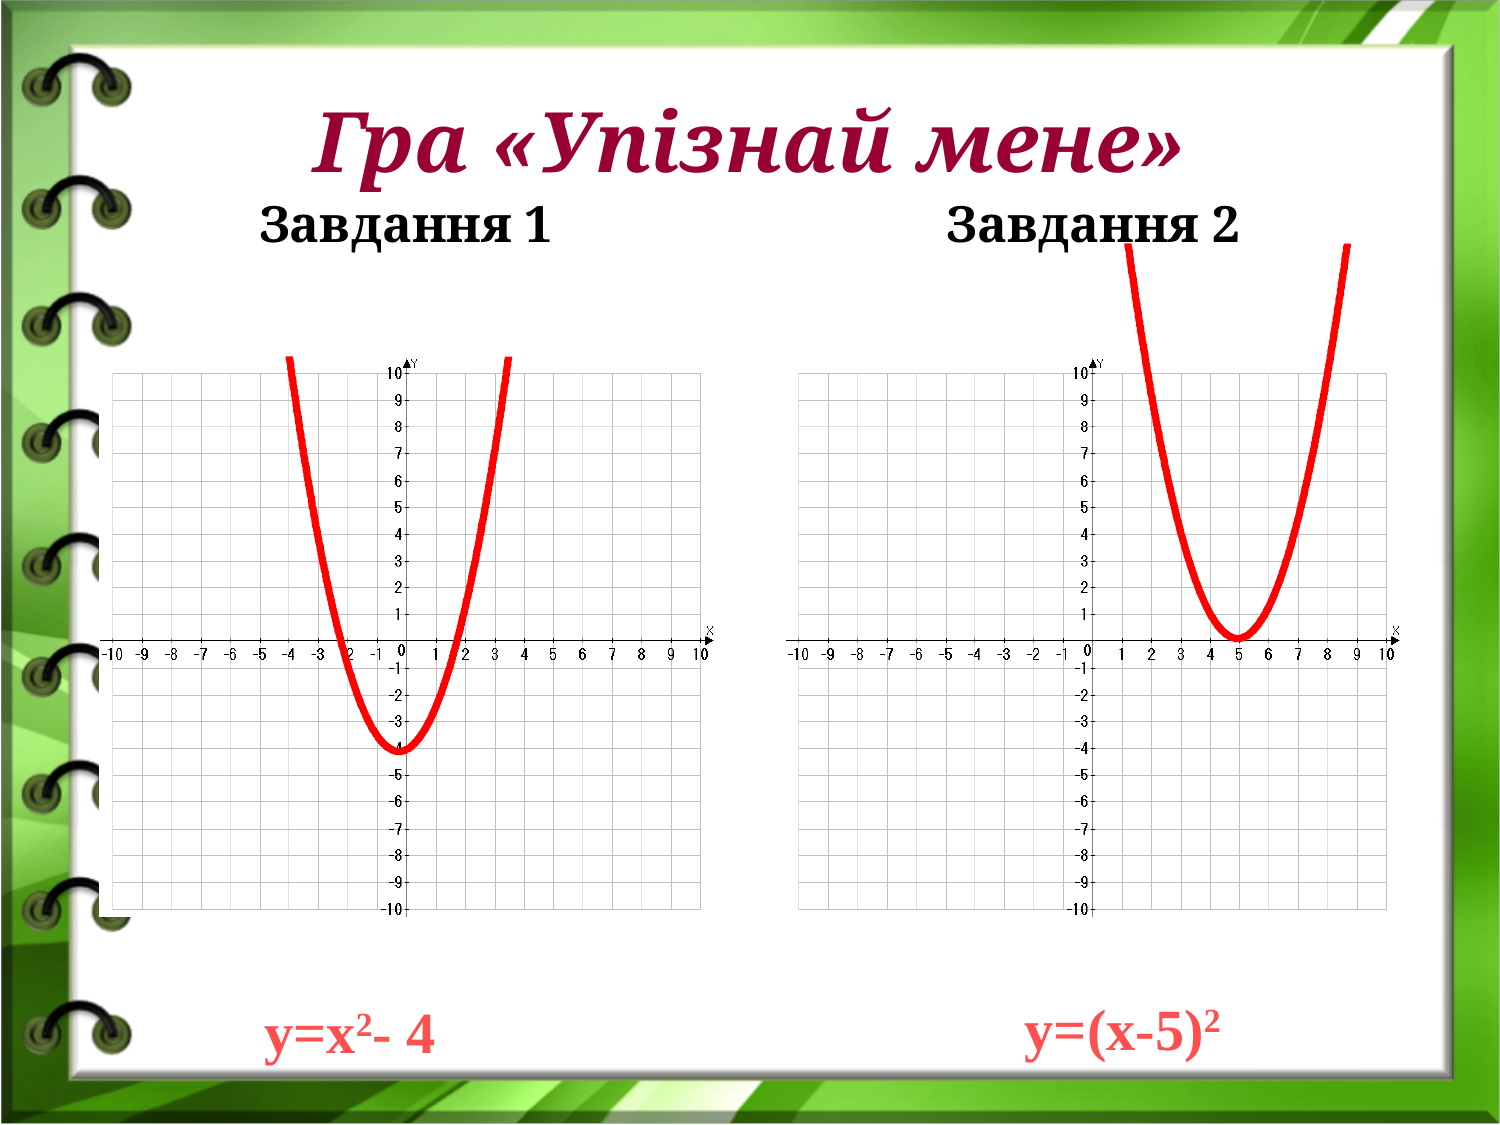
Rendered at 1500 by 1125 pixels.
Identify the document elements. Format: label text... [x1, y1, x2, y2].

picture [0, 0, 1500, 1125]
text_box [288, 356, 509, 752]
text_box y=x2- 4 [249, 987, 619, 1073]
title Гра «Упізнай мене» [75, 45, 1425, 233]
list Завдання 1 [75, 184, 738, 927]
list Завдання 2 [762, 184, 1425, 927]
text_box y=(x-5)2 [1009, 984, 1379, 1070]
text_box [785, 356, 1413, 918]
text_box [1127, 243, 1348, 639]
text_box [99, 356, 727, 918]
